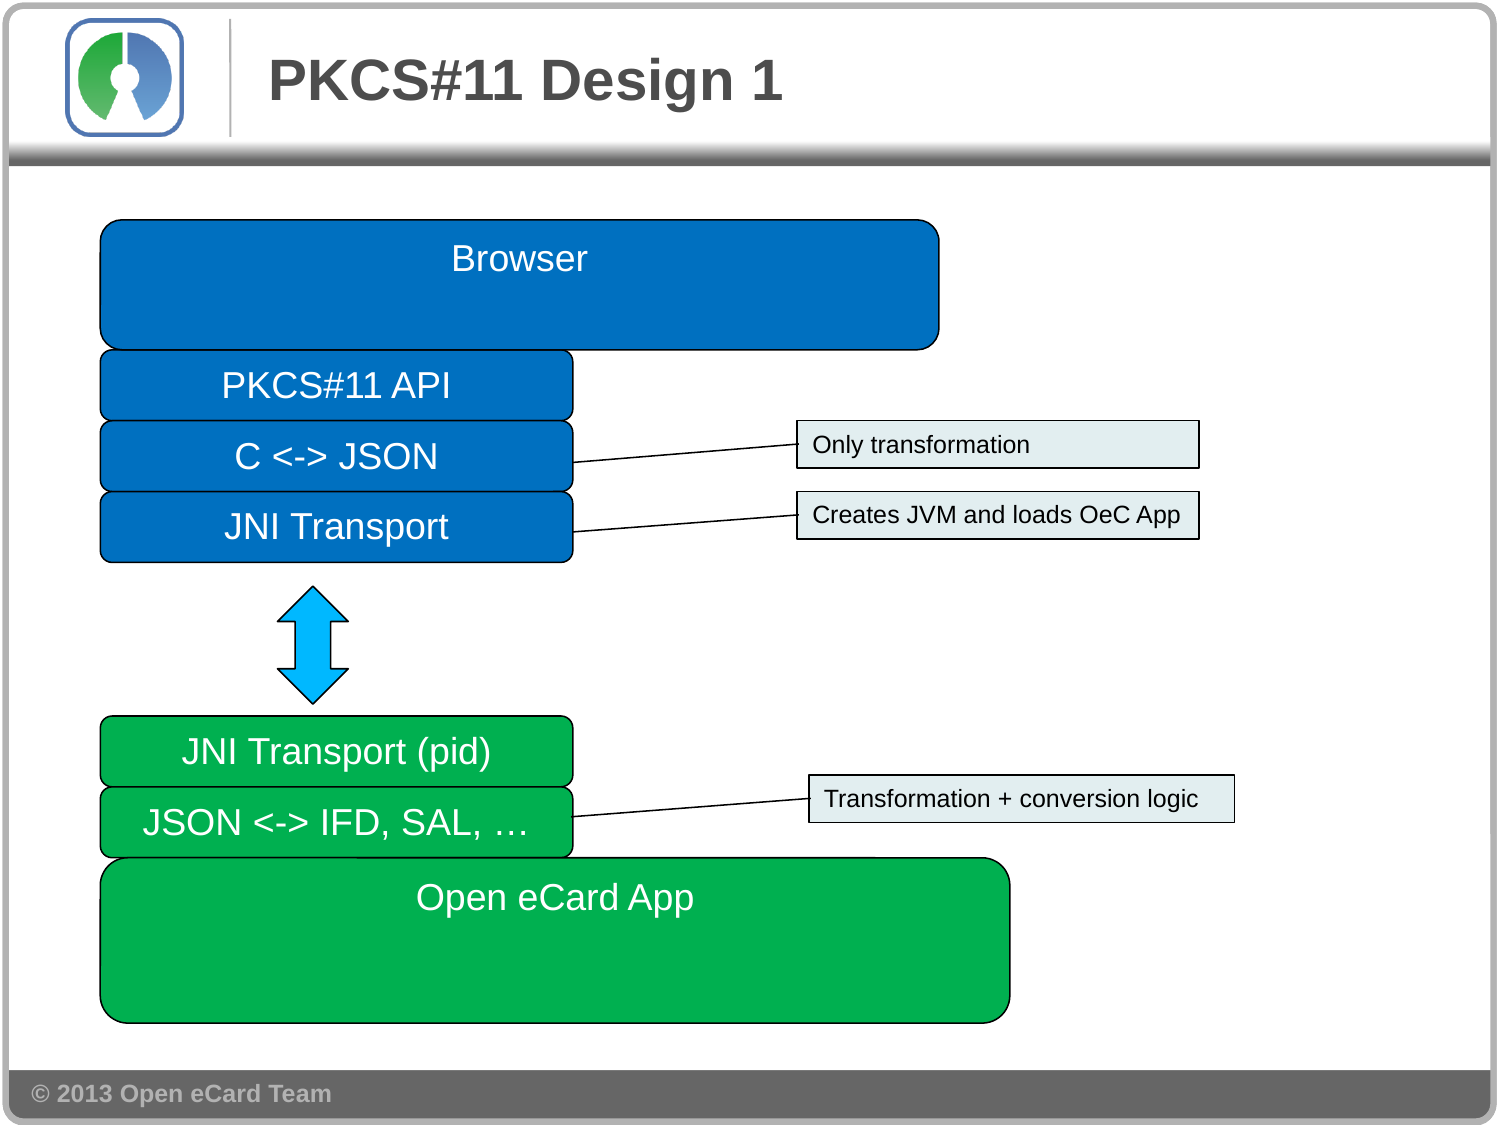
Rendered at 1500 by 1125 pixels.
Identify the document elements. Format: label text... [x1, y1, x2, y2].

text_box Transformation + conversion logic [571, 775, 1235, 823]
text_box PKCS#11 API [100, 349, 573, 421]
text_box JSON <-> IFD, SAL, … [100, 786, 573, 858]
picture [9, 18, 253, 168]
text_box Only transformation [572, 420, 1199, 468]
text_box Open eCard App [100, 857, 1010, 1024]
text_box C <-> JSON [100, 420, 573, 492]
title PKCS#11 Design 1 [253, 34, 1424, 191]
text_box Creates JVM and loads OeC App [572, 491, 1199, 539]
text_box [277, 586, 349, 705]
text_box JNI Transport [100, 491, 573, 563]
picture [1424, 137, 1490, 168]
text_box Browser [100, 219, 939, 350]
text_box JNI Transport (pid) [100, 715, 573, 787]
